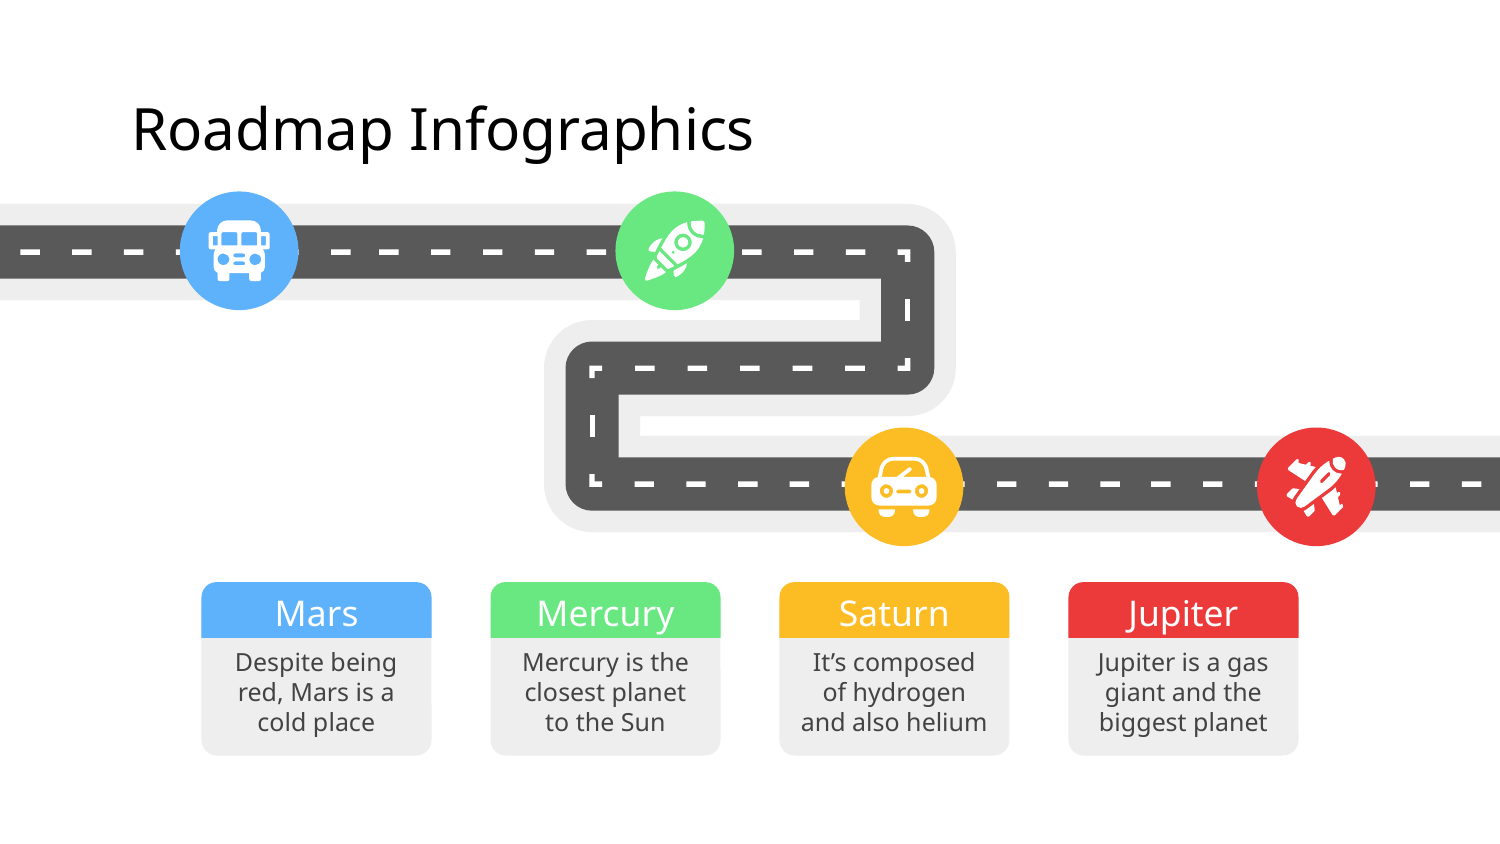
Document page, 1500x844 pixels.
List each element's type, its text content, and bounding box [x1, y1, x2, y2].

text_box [179, 191, 299, 311]
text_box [615, 191, 735, 311]
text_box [201, 581, 432, 756]
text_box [779, 581, 1010, 756]
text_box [0, 203, 1500, 533]
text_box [1068, 581, 1299, 756]
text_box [490, 581, 721, 756]
title Roadmap Infographics [116, 88, 1384, 167]
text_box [844, 427, 964, 547]
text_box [1256, 427, 1376, 547]
